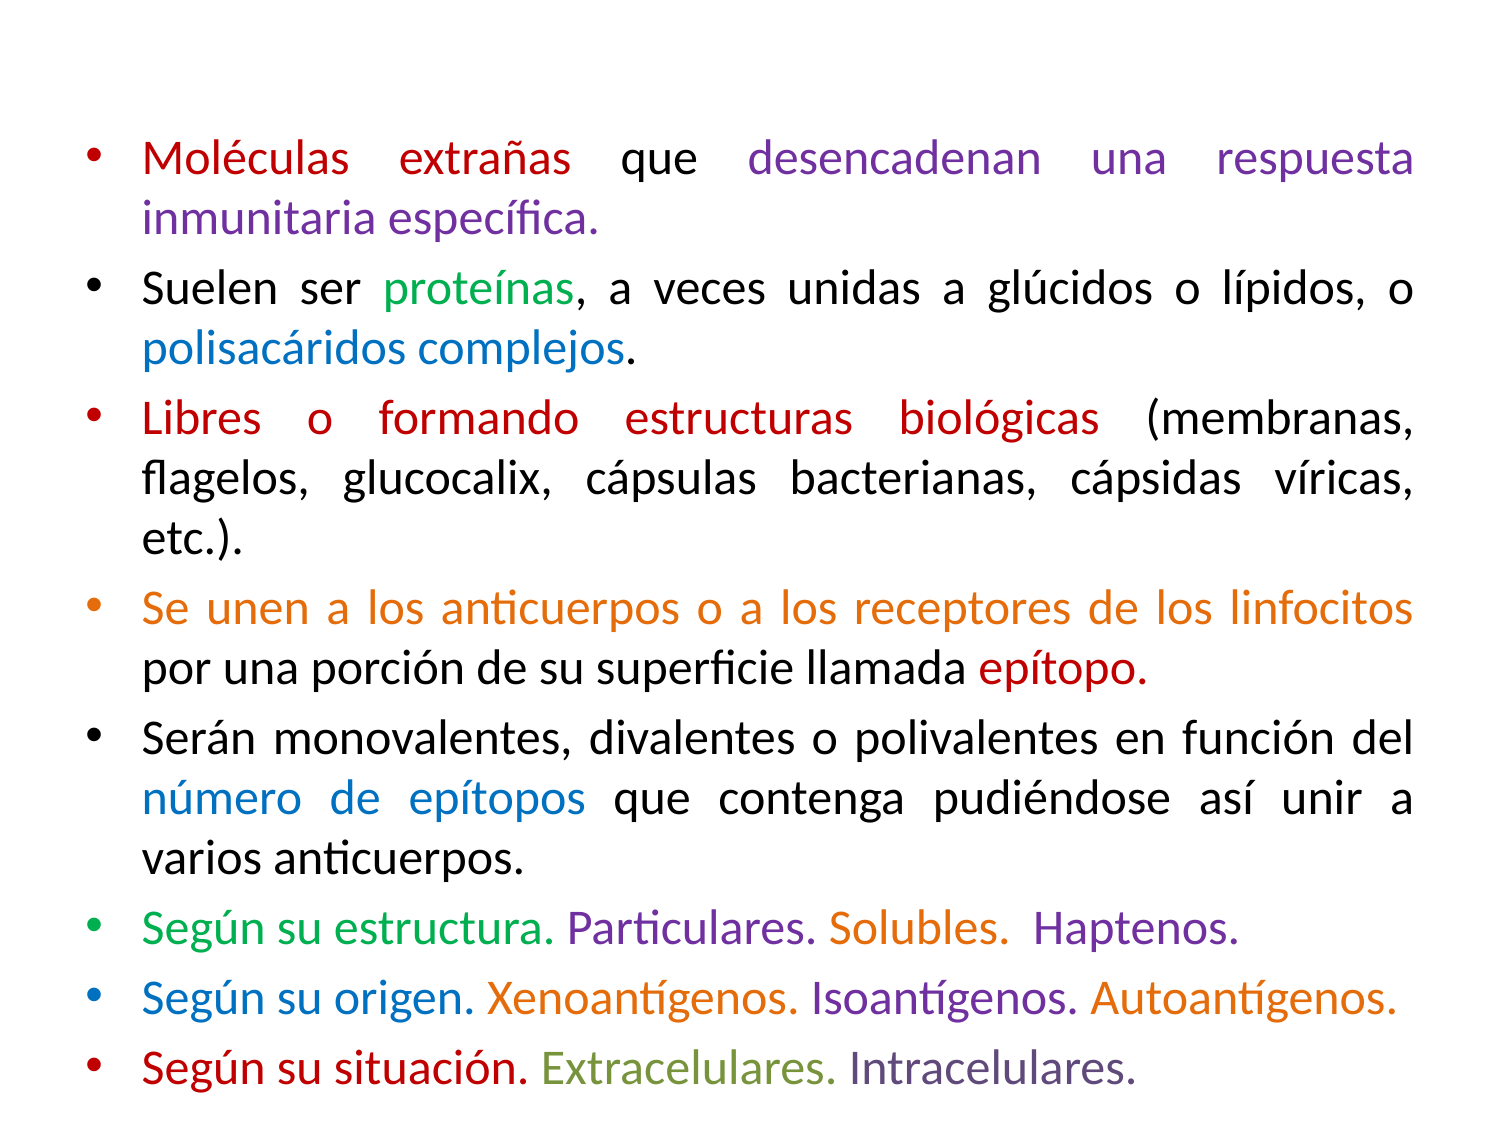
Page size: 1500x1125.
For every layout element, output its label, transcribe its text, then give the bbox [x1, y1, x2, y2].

list Moléculas extrañas que desencadenan una respuesta inmunitaria específica. Suelen ser proteínas, a veces unidas a glúcidos o lípidos, o polisacáridos complejos. Libres o formando estructuras biológicas (membranas, flagelos, glucocalix, cápsulas bacterianas, cápsidas víricas, etc.). Se unen a los anticuerpos o a los receptores de los linfocitos por una porción de su superficie llamada epítopo. Serán monovalentes, divalentes o polivalentes en función del número de epítopos que contenga pudiéndose así unir a varios anticuerpos. Según su estructura. Particulares. Solubles. Haptenos. Según su origen. Xenoantígenos. Isoantígenos. Autoantígenos. Según su situación. Extracelulares. Intracelulares. [70, 117, 1430, 1102]
